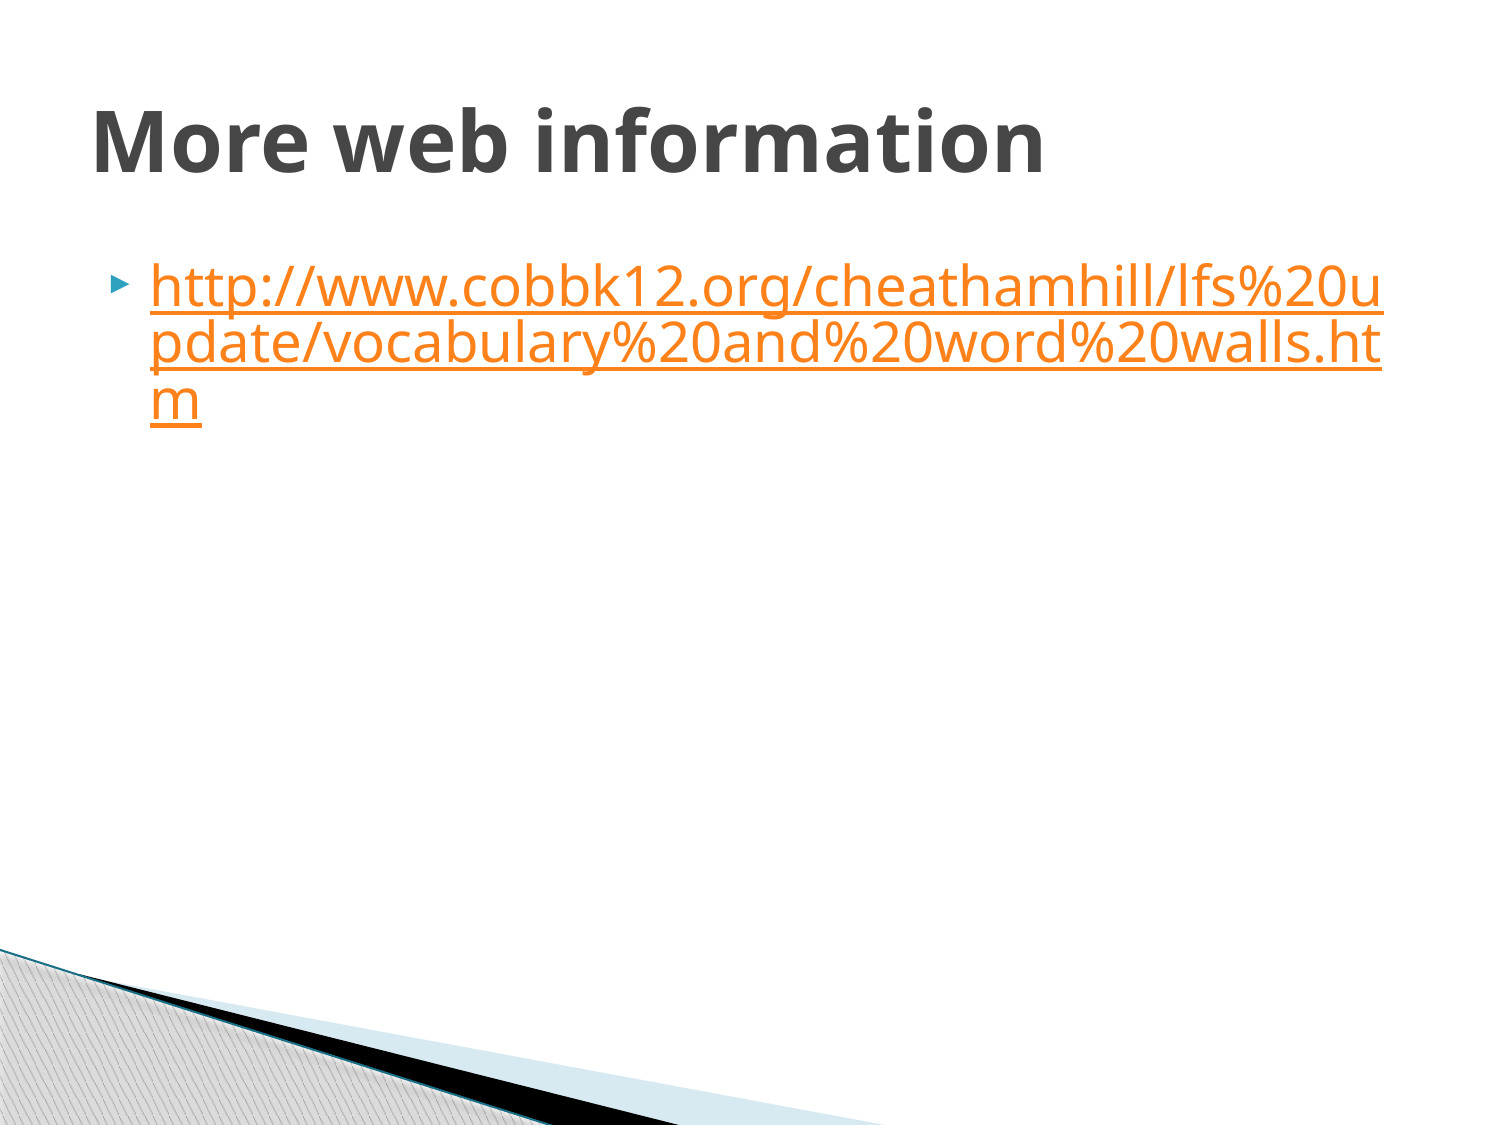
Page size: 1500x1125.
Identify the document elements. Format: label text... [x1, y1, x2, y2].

title More web information [75, 45, 1425, 233]
list http://www.cobbk12.org/cheathamhill/lfs%20update/vocabulary%20and%20word%20walls.htm [75, 243, 1425, 986]
